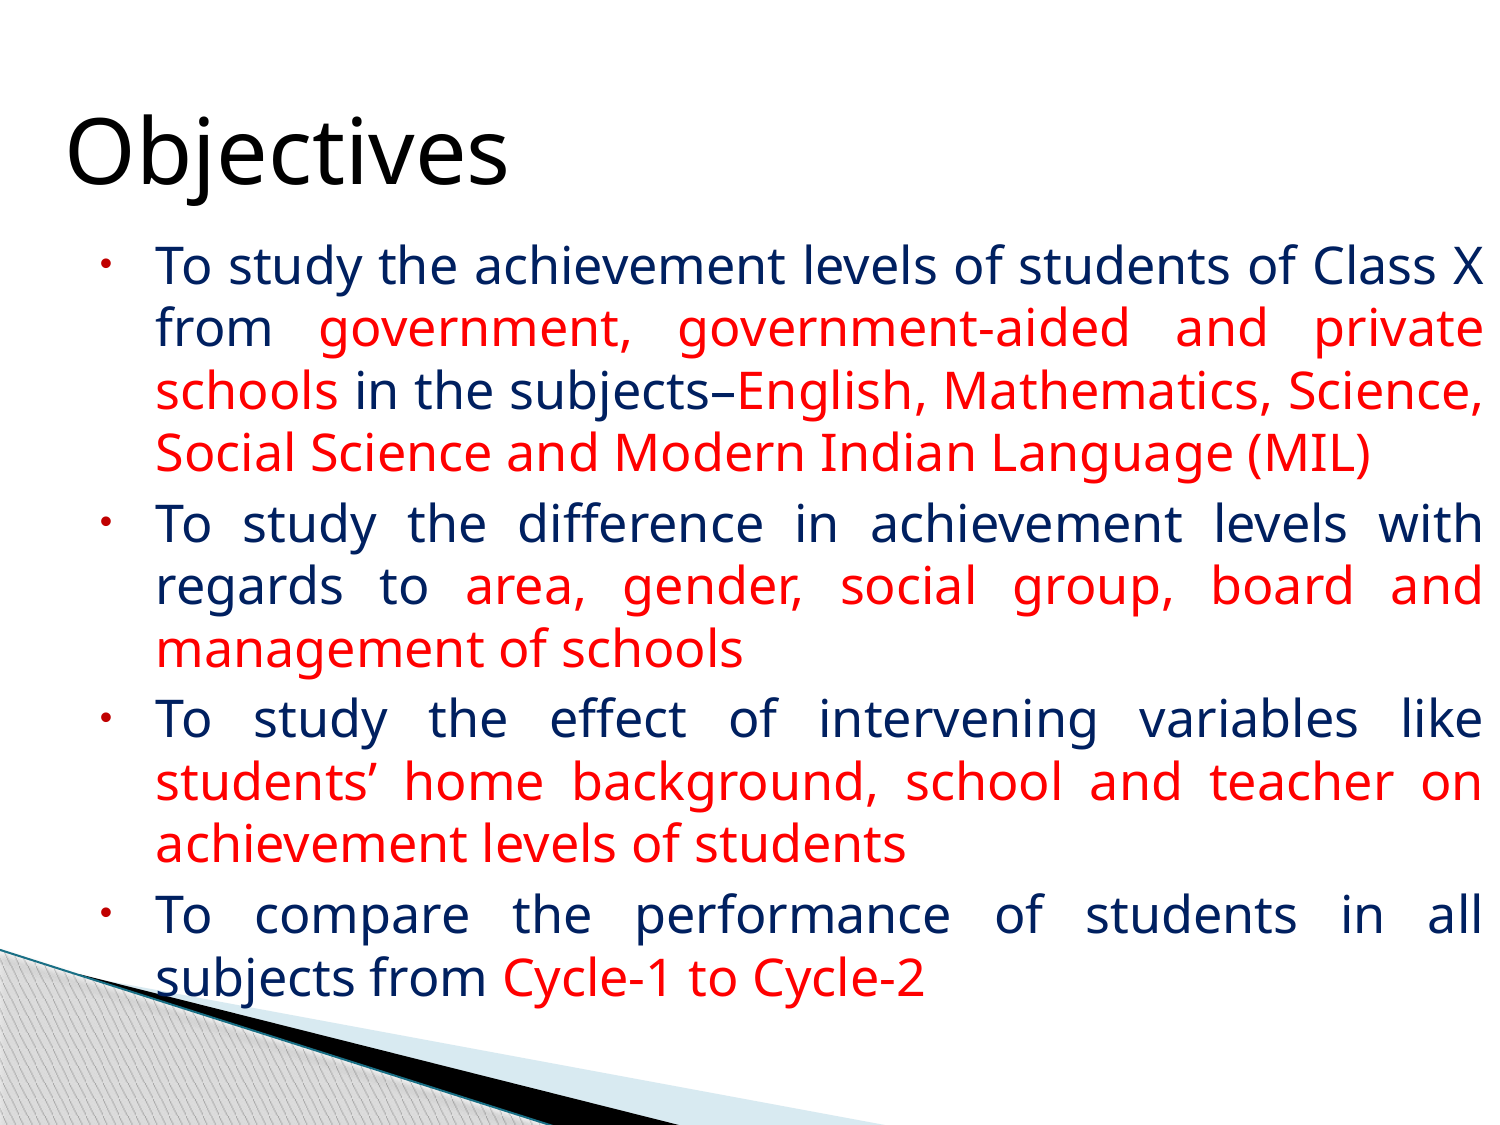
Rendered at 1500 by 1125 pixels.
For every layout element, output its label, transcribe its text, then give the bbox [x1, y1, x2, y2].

list To study the achievement levels of students of Class X from government, government-aided and private schools in the subjects–English, Mathematics, Science, Social Science and Modern Indian Language (MIL) To study the difference in achievement levels with regards to area, gender, social group, board and management of schools To study the effect of intervening variables like students’ home background, school and teacher on achievement levels of students To compare the performance of students in all subjects from Cycle-1 to Cycle-2 [0, 224, 1500, 1125]
title Objectives [50, 0, 1400, 206]
